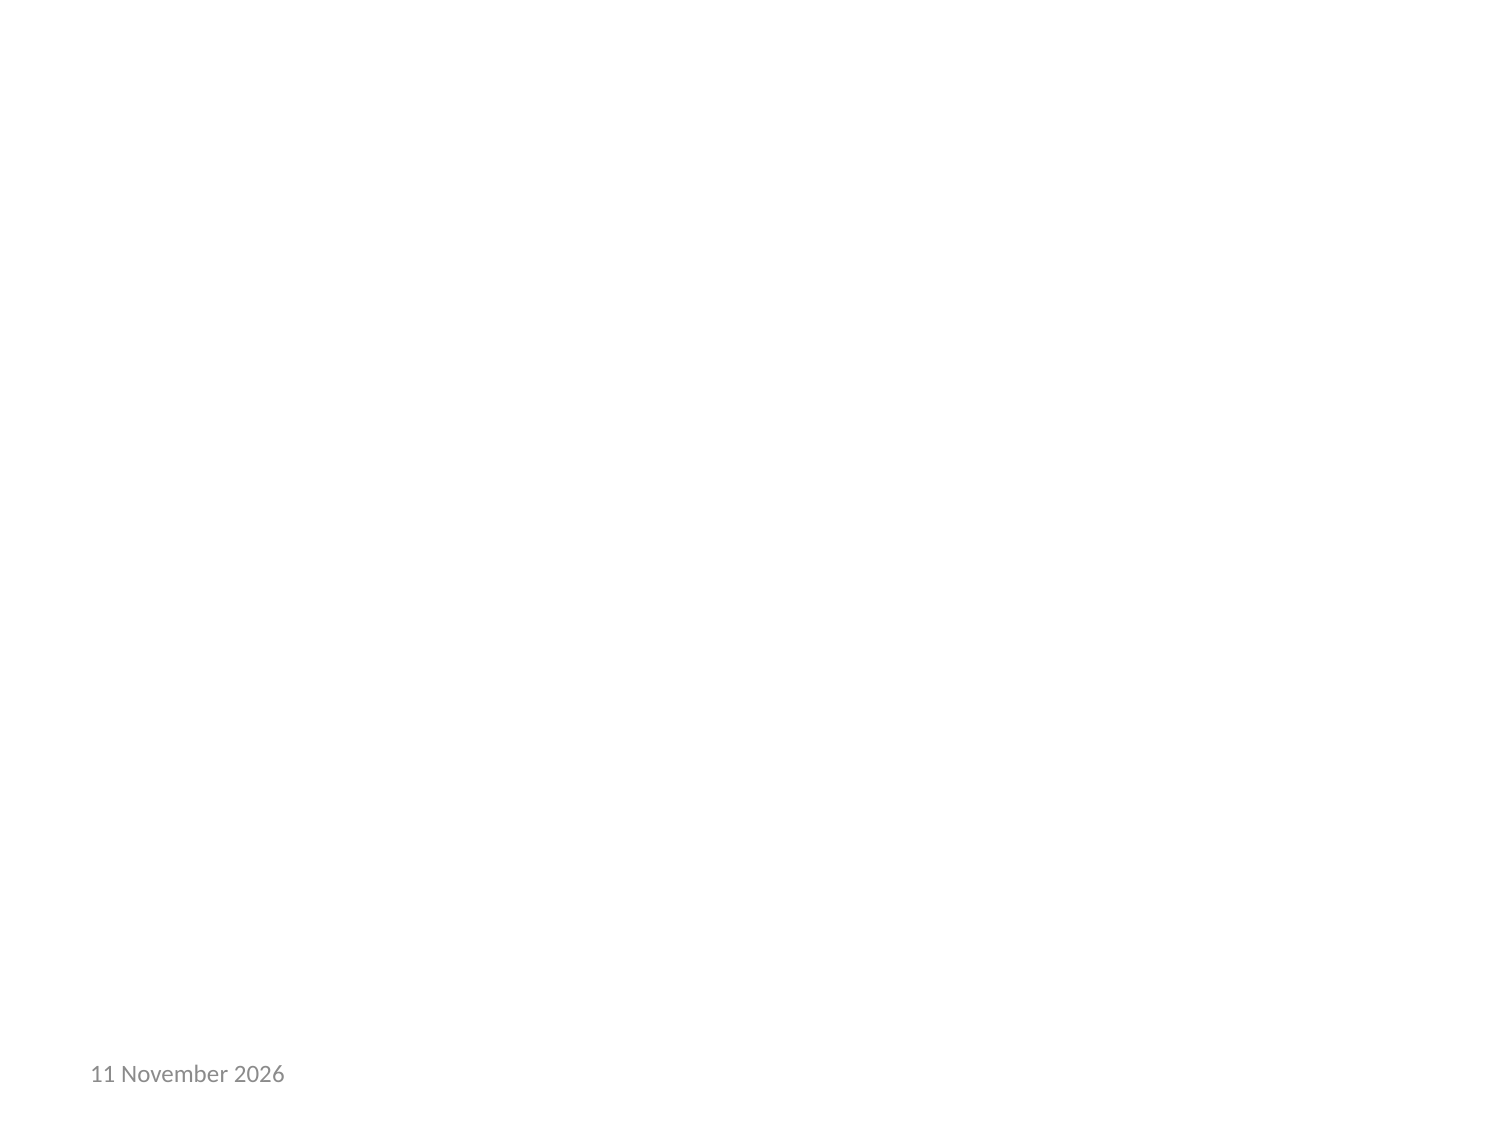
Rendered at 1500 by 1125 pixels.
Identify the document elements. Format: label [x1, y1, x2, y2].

slide_number [75, 1042, 425, 1103]
